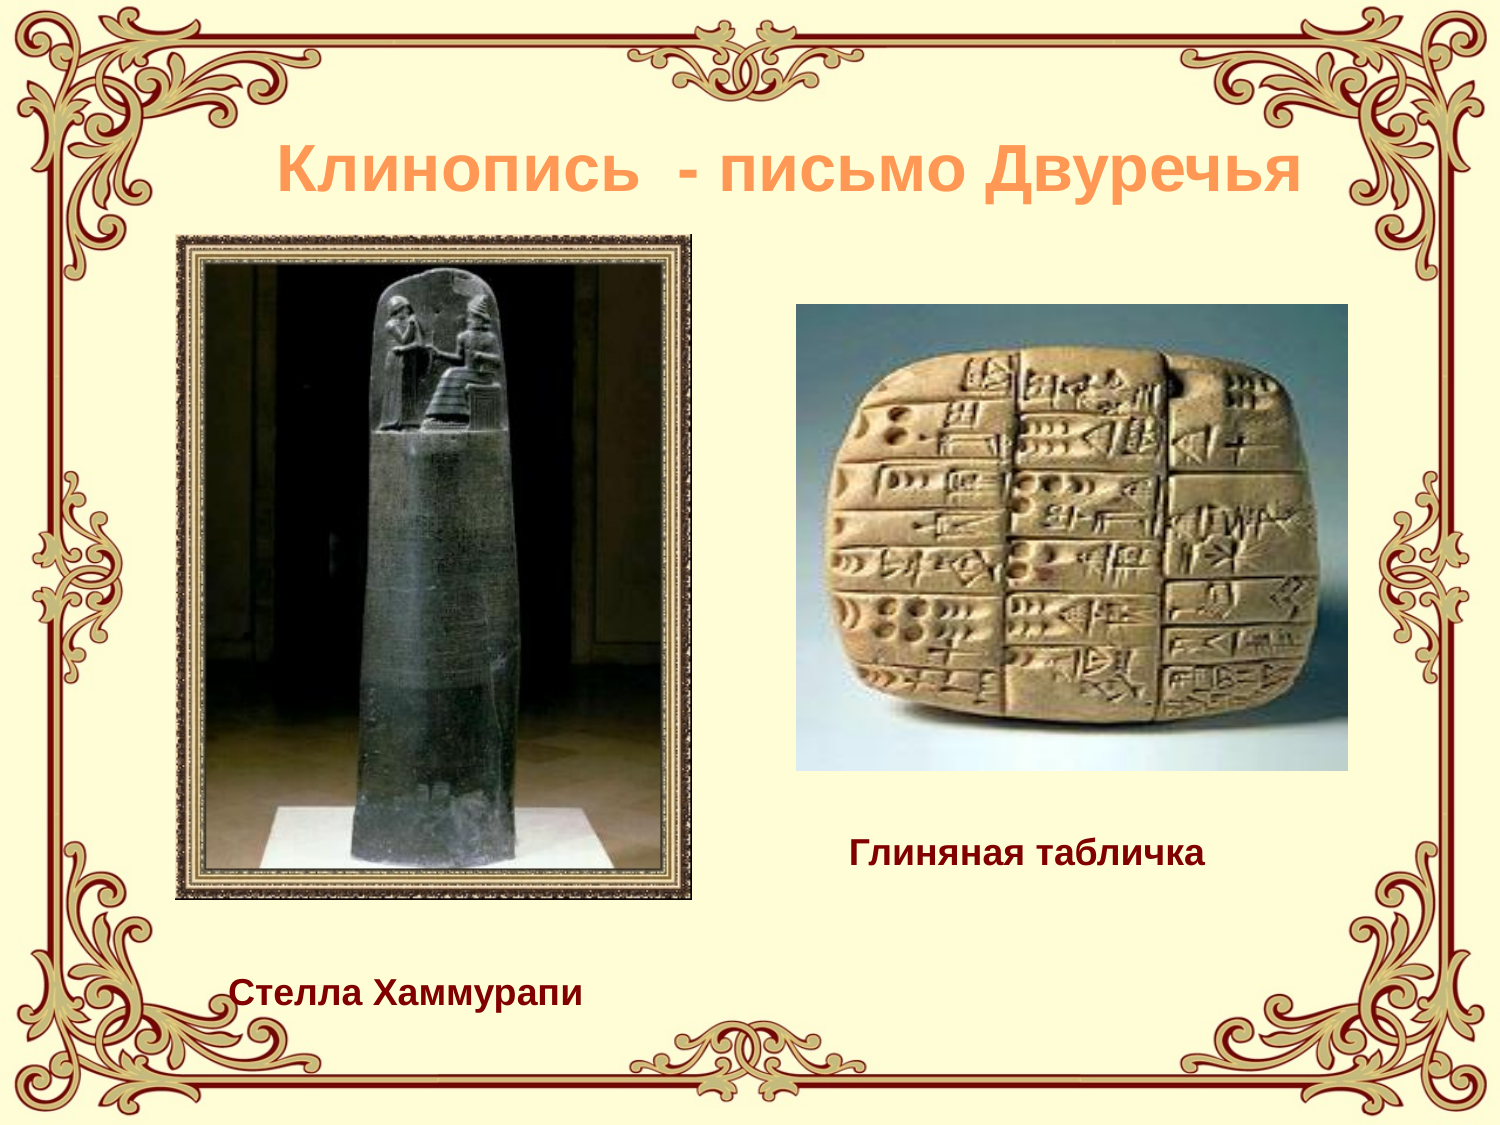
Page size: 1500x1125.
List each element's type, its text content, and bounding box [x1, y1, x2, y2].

text_box Клинопись - письмо Двуречья [262, 117, 1320, 212]
text_box Глиняная табличка [834, 820, 1221, 880]
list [175, 234, 692, 901]
picture [0, 0, 1500, 1125]
text_box Стелла Хаммурапи [213, 960, 599, 1021]
